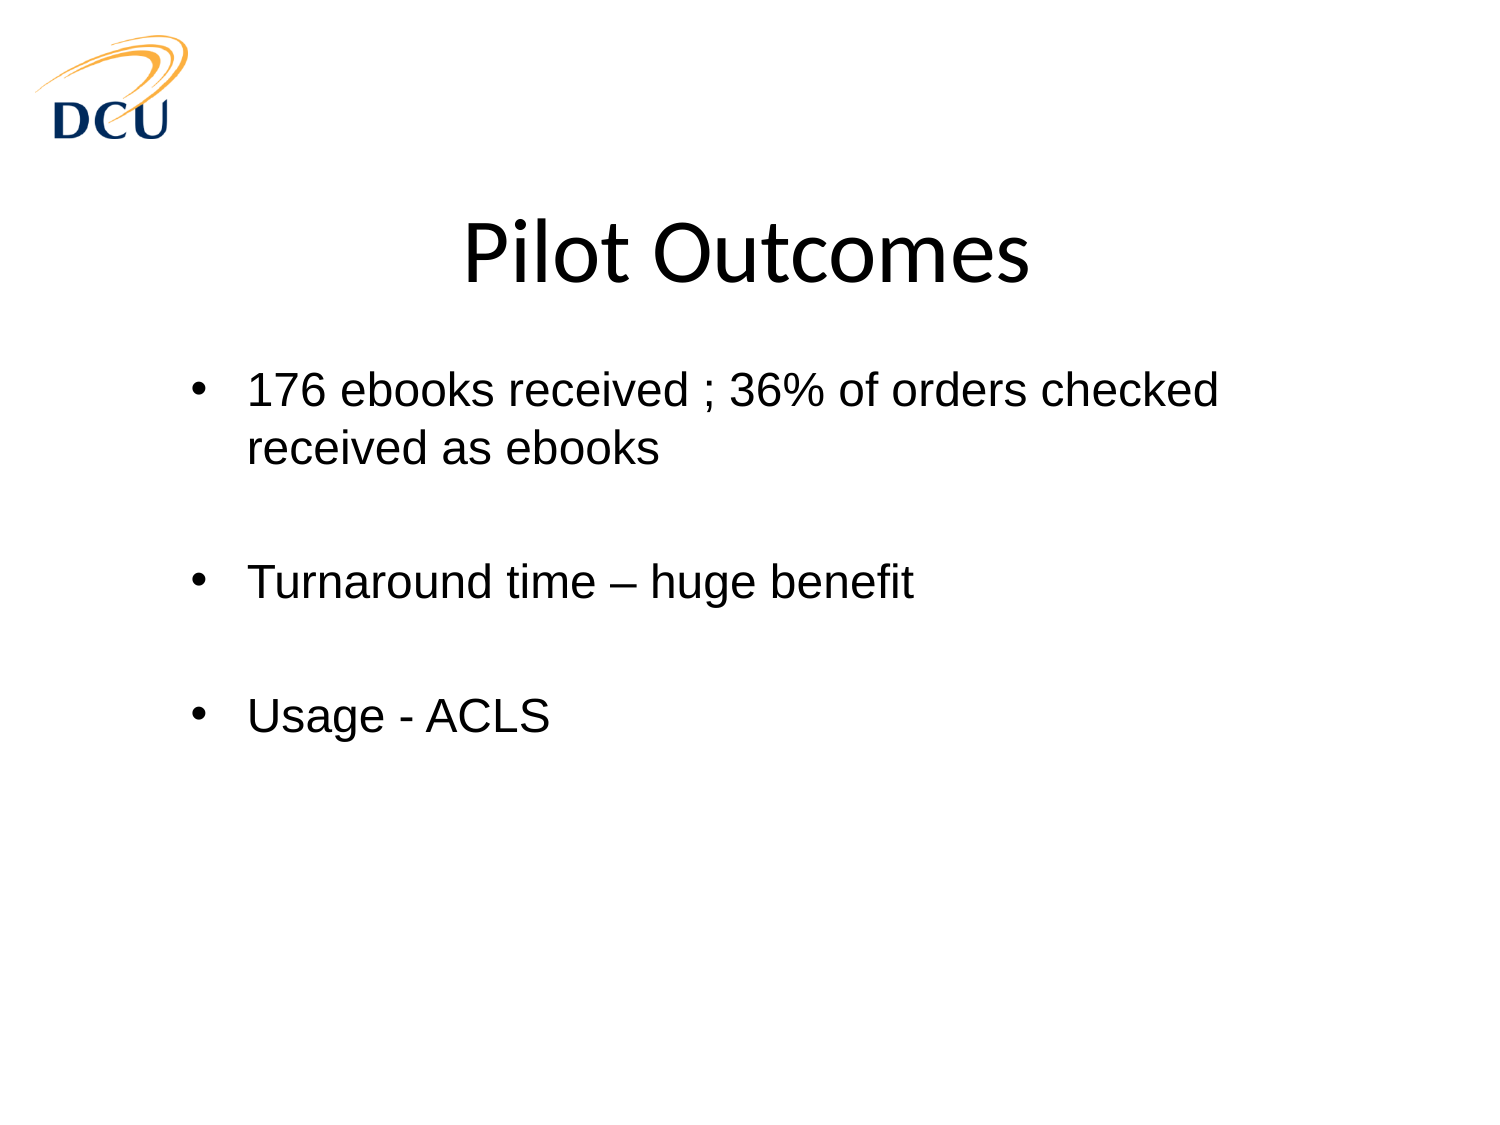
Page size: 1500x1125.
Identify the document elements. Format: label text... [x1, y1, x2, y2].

text_box 176 ebooks received ; 36% of orders checked received as ebooks Turnaround time – huge benefit Usage - ACLS [175, 351, 1414, 1011]
title Pilot Outcomes [128, 175, 1367, 317]
picture [34, 34, 188, 139]
